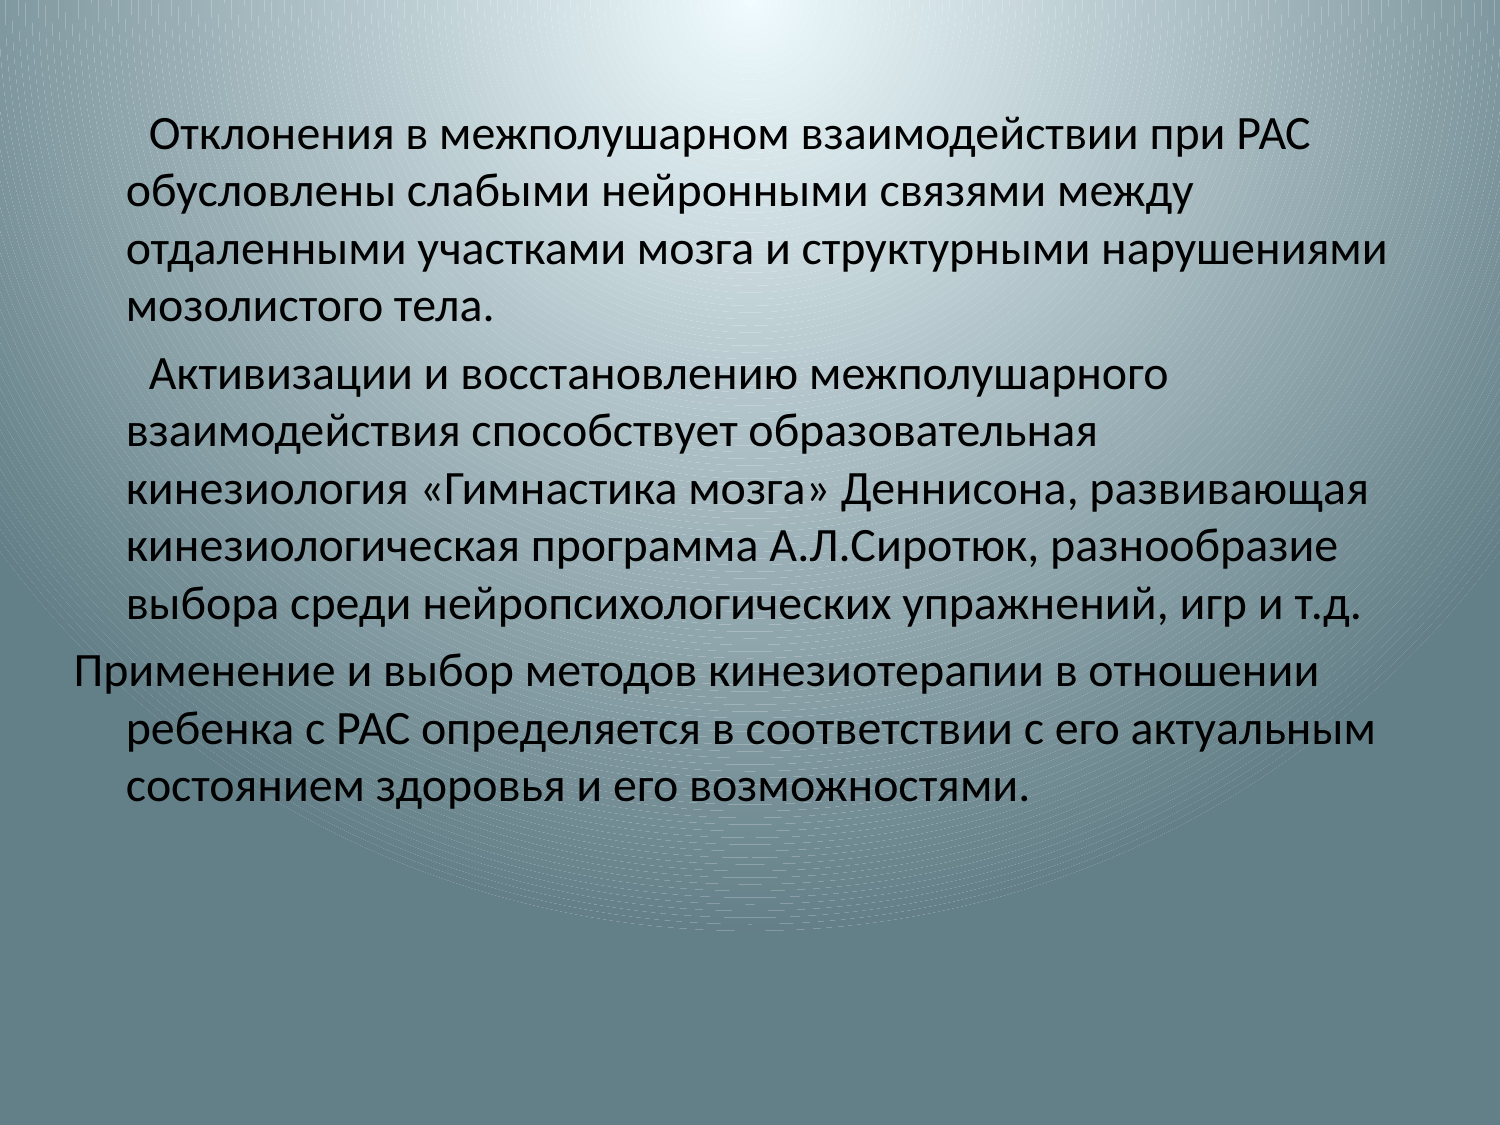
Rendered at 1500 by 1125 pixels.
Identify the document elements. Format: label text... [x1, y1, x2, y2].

list Отклонения в межполушарном взаимодействии при РАС обусловлены слабыми нейронными связями между отдаленными участками мозга и структурными нарушениями мозолистого тела. Активизации и восстановлению межполушарного взаимодействия способствует образовательная кинезиология «Гимнастика мозга» Деннисона, развивающая кинезиологическая программа А.Л.Сиротюк, разнообразие выбора среди нейропсихологических упражнений, игр и т.д. Применение и выбор методов кинезиотерапии в отношении ребенка с РАС определяется в соответствии с его актуальным состоянием здоровья и его возможностями. [58, 93, 1409, 837]
